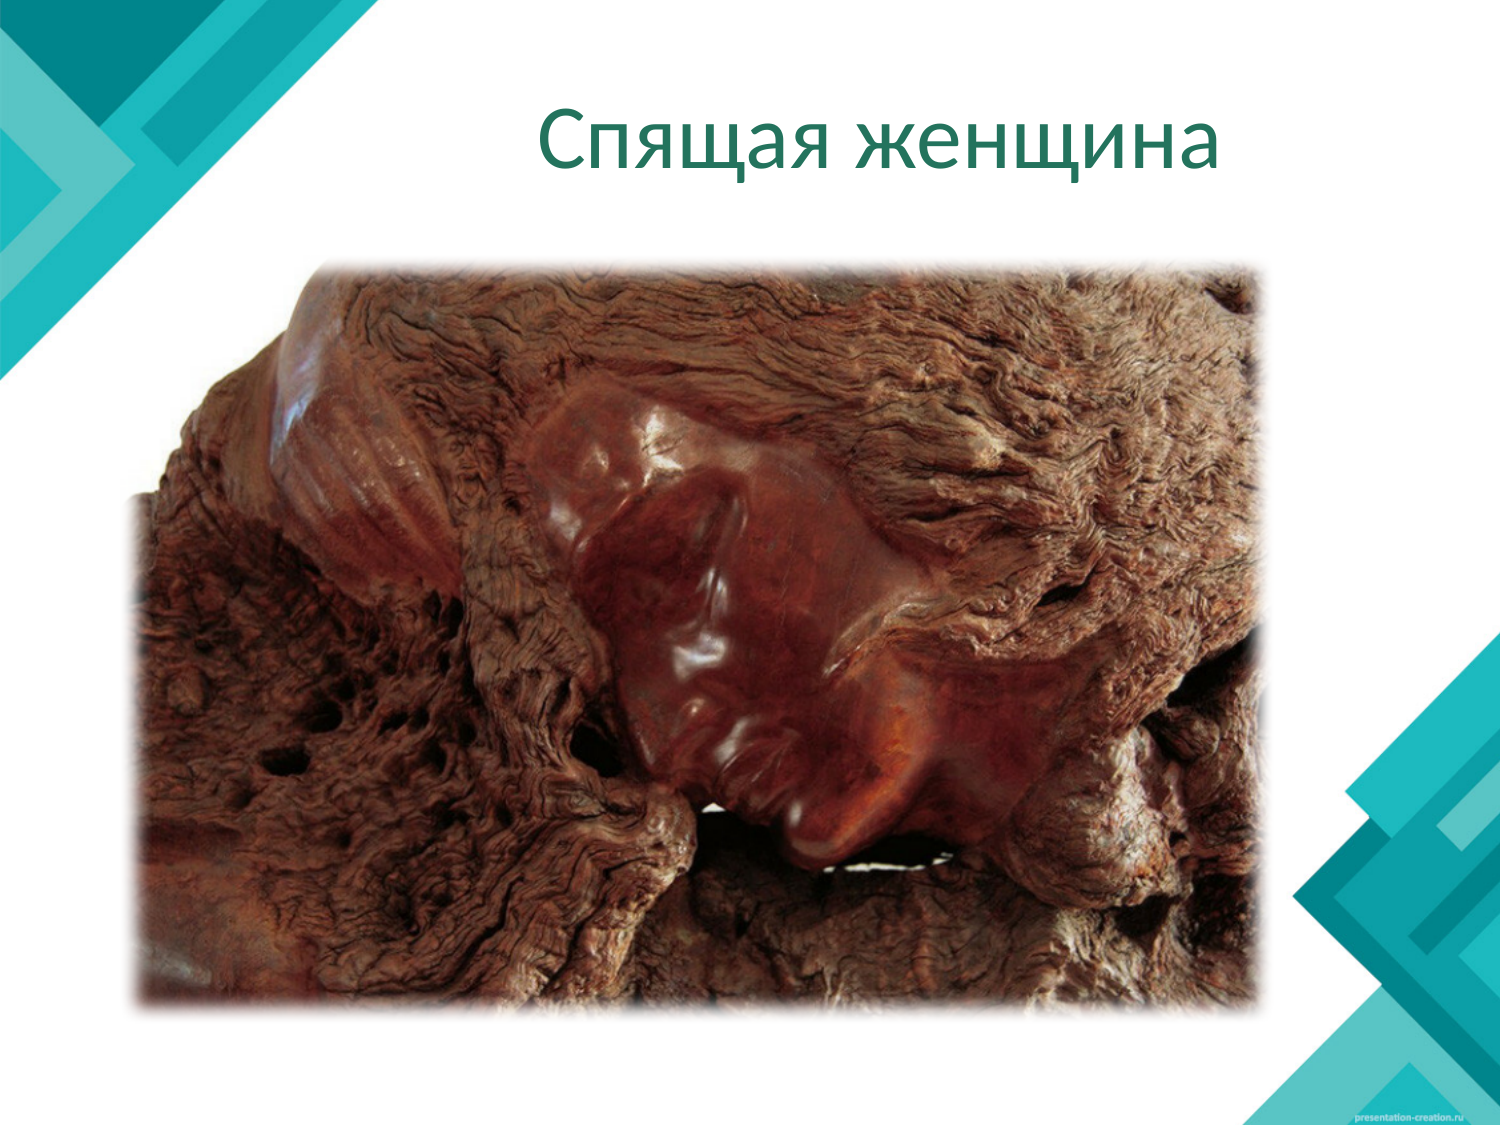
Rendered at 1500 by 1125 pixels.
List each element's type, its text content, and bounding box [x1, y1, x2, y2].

title Спящая женщина [277, 31, 1483, 233]
picture [0, 0, 1500, 1125]
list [119, 255, 1274, 1024]
